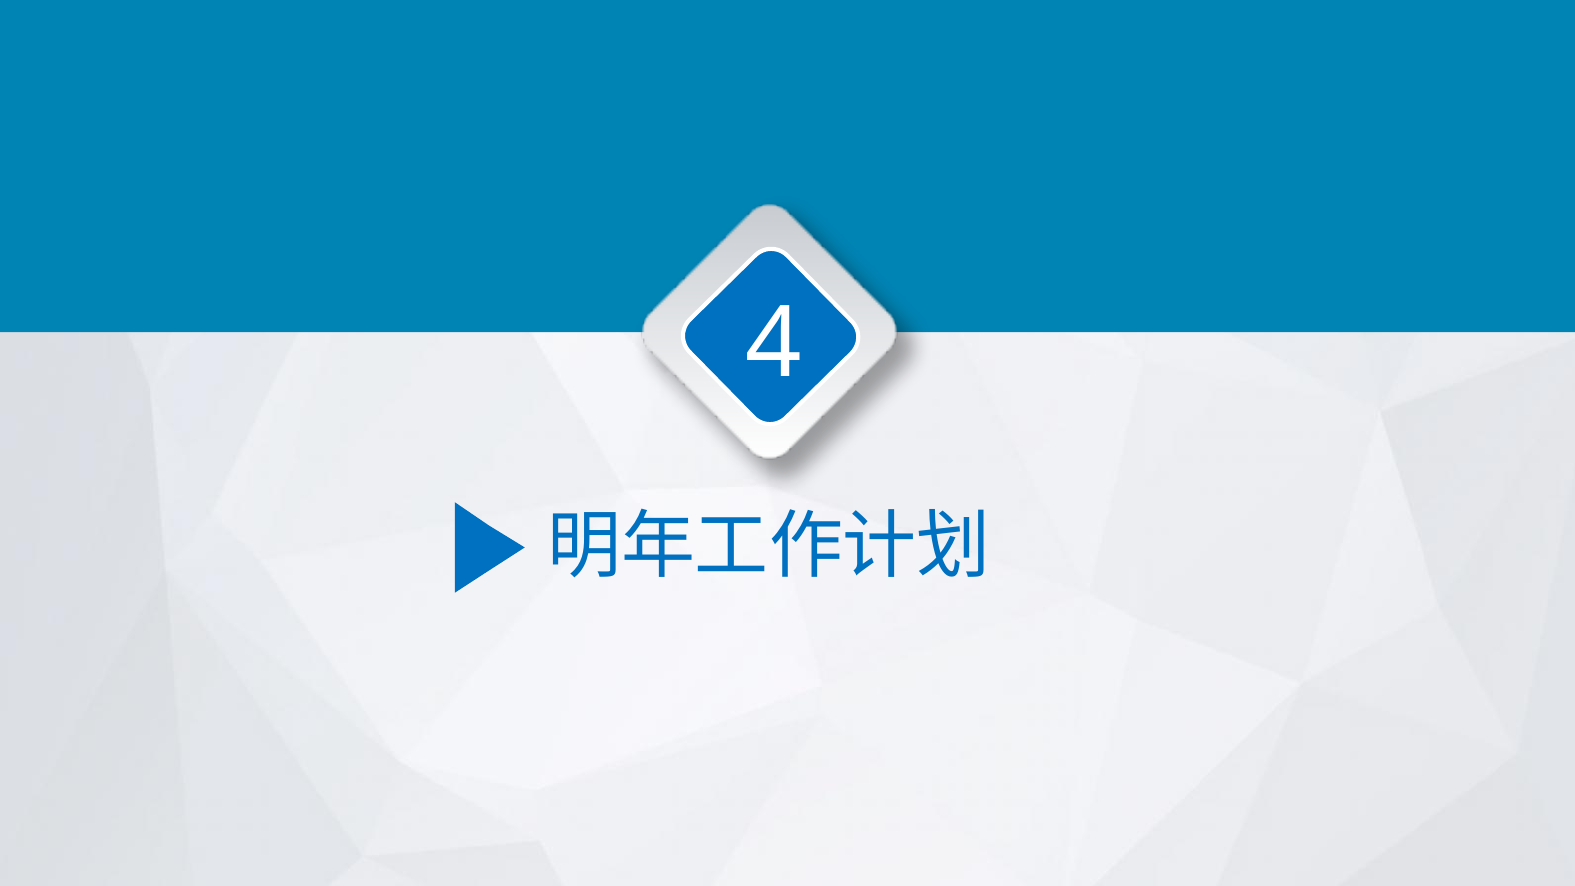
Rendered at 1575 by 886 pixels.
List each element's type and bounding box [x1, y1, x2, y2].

text_box [612, 174, 928, 488]
text_box [454, 489, 1093, 596]
text_box [0, 0, 1575, 334]
picture [0, 334, 1575, 886]
